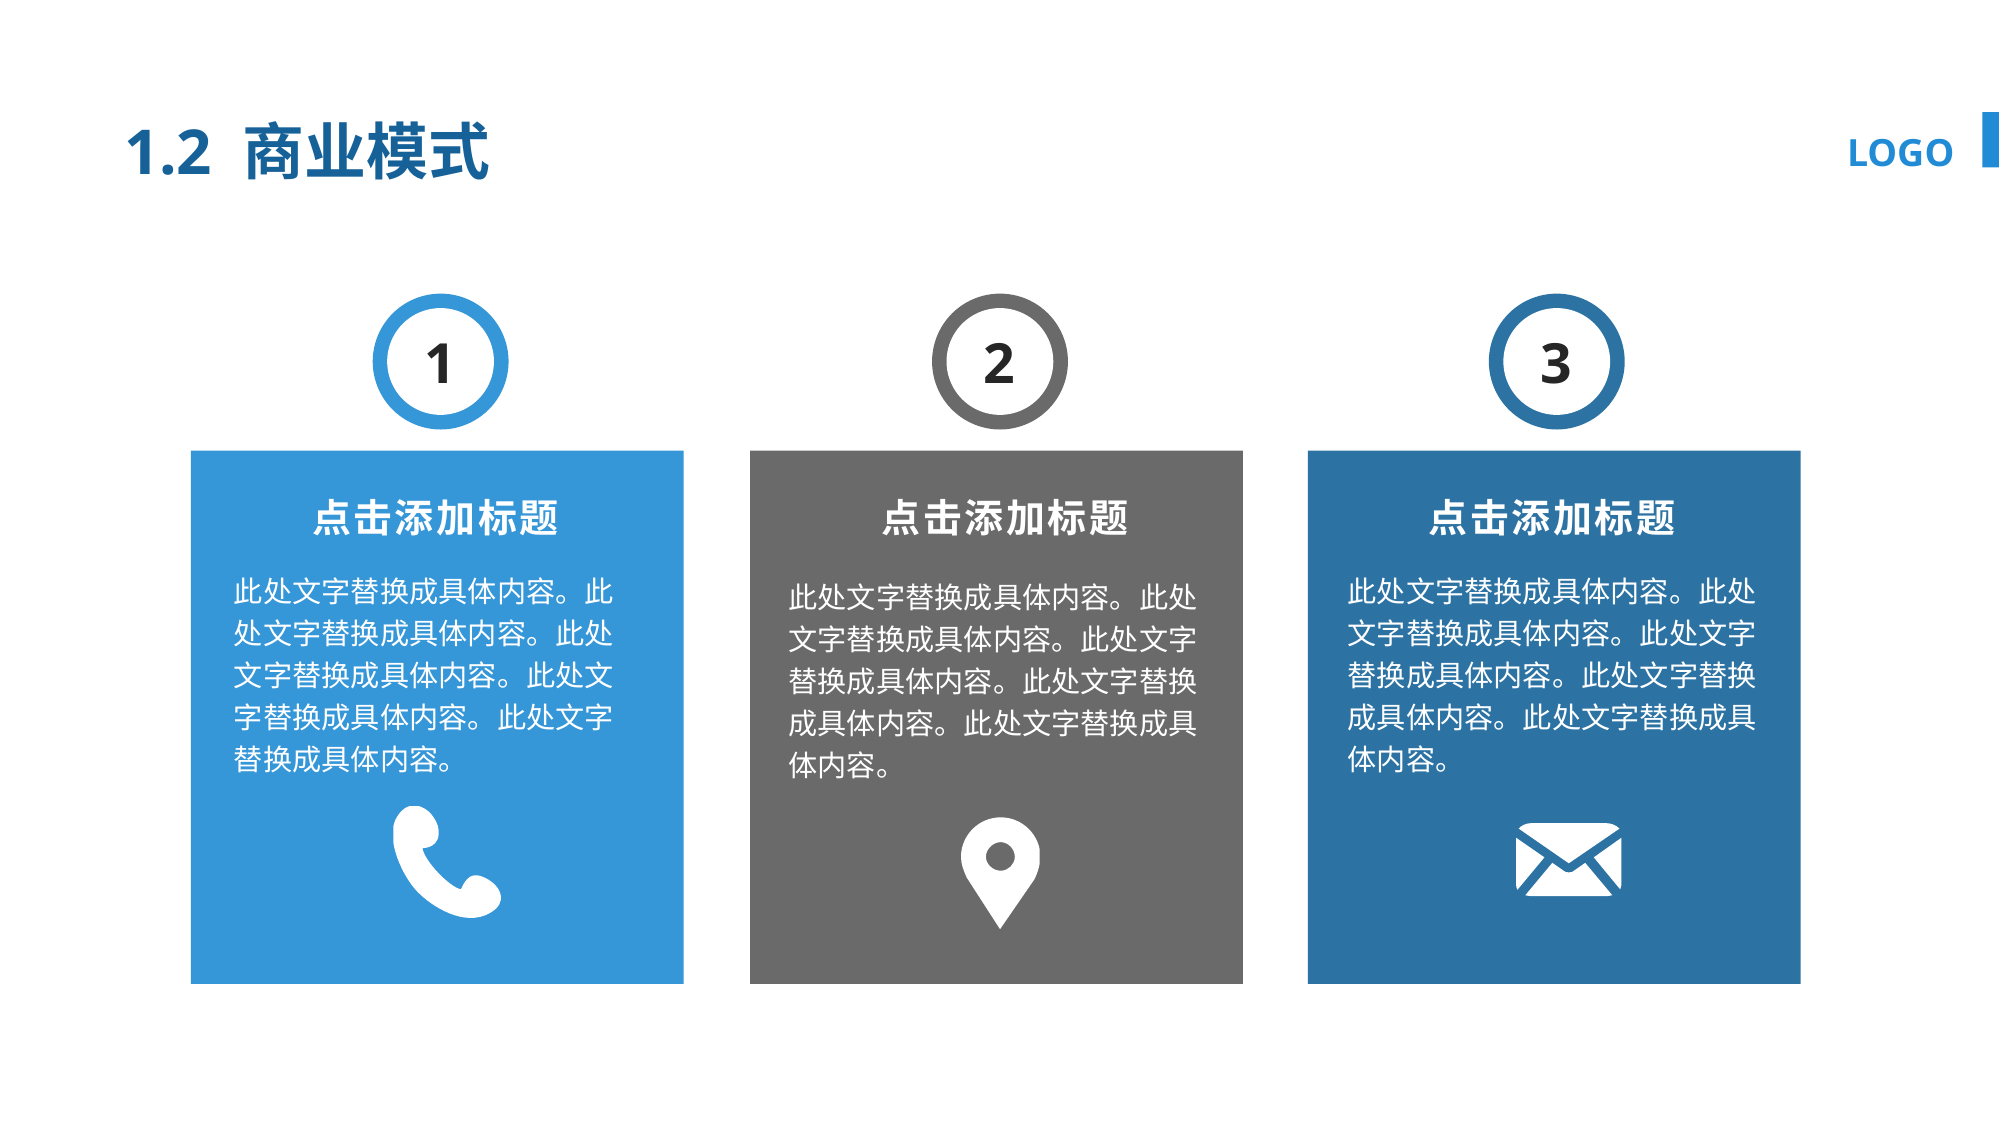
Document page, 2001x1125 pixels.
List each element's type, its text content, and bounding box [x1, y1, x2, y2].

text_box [1488, 293, 1625, 430]
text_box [750, 450, 1243, 984]
text_box 1.2 商业模式 [124, 108, 490, 195]
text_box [932, 293, 1068, 430]
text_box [190, 450, 684, 984]
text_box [372, 293, 509, 430]
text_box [1307, 450, 1801, 984]
